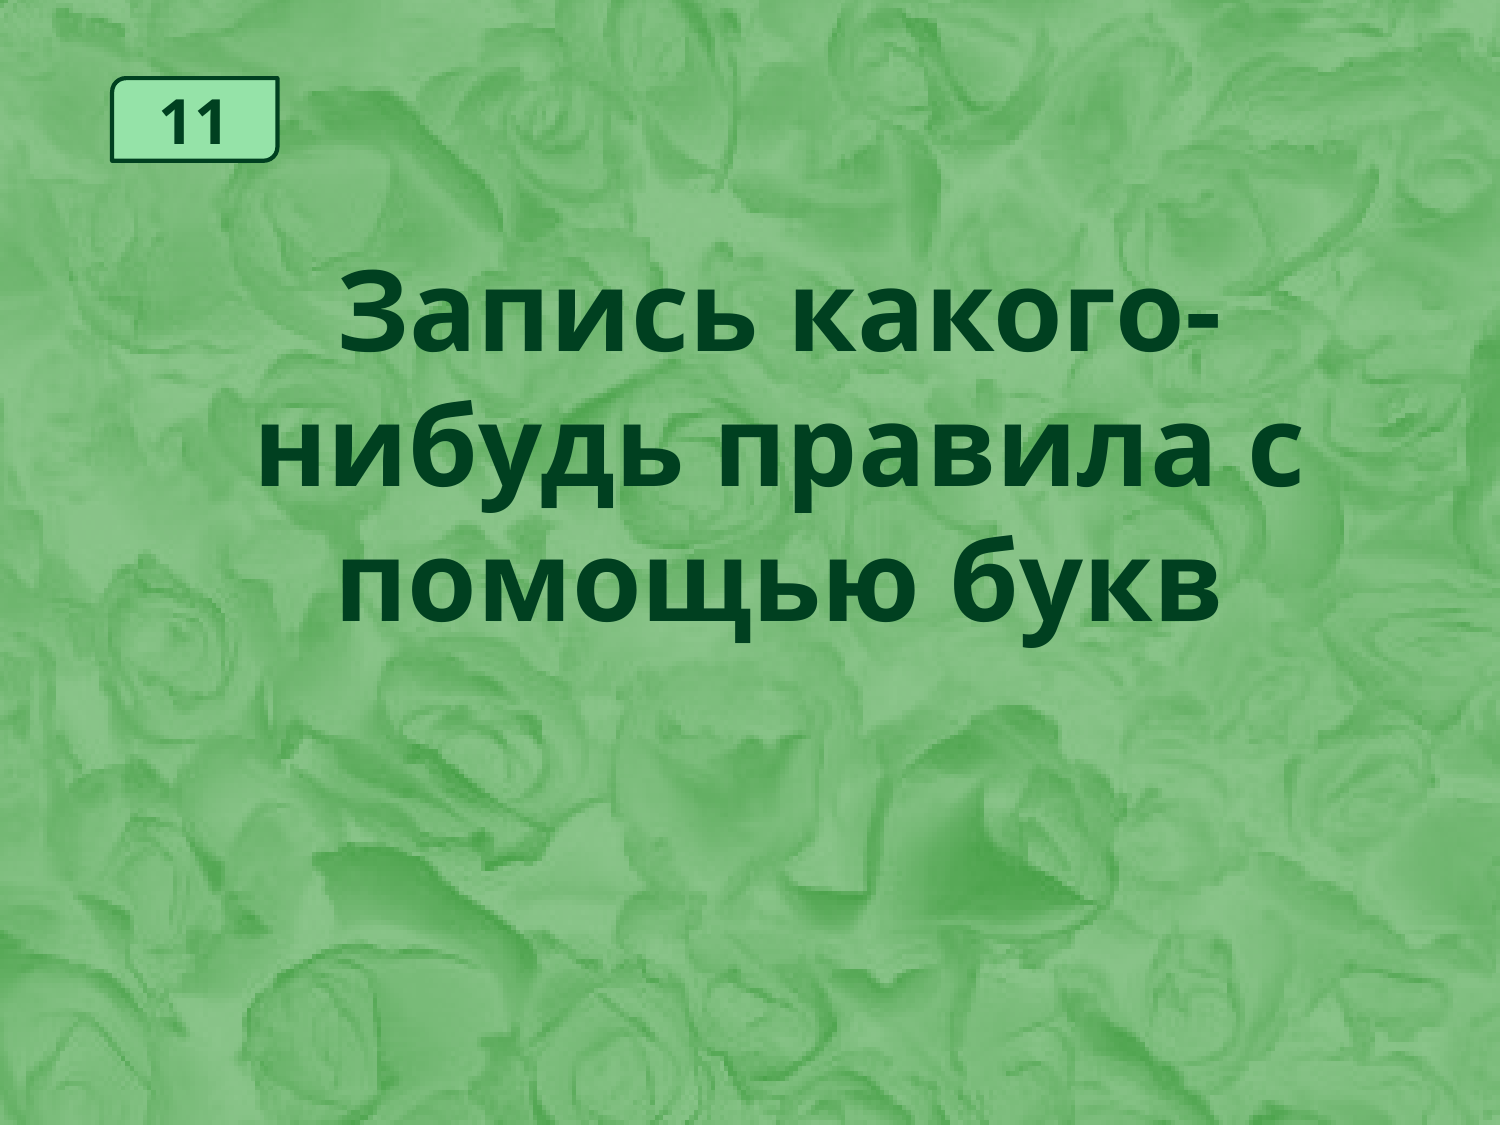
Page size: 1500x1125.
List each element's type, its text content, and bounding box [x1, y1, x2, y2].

text_box Запись какого-нибудь правила с помощью букв [135, 231, 1424, 652]
text_box 11 [109, 76, 280, 163]
